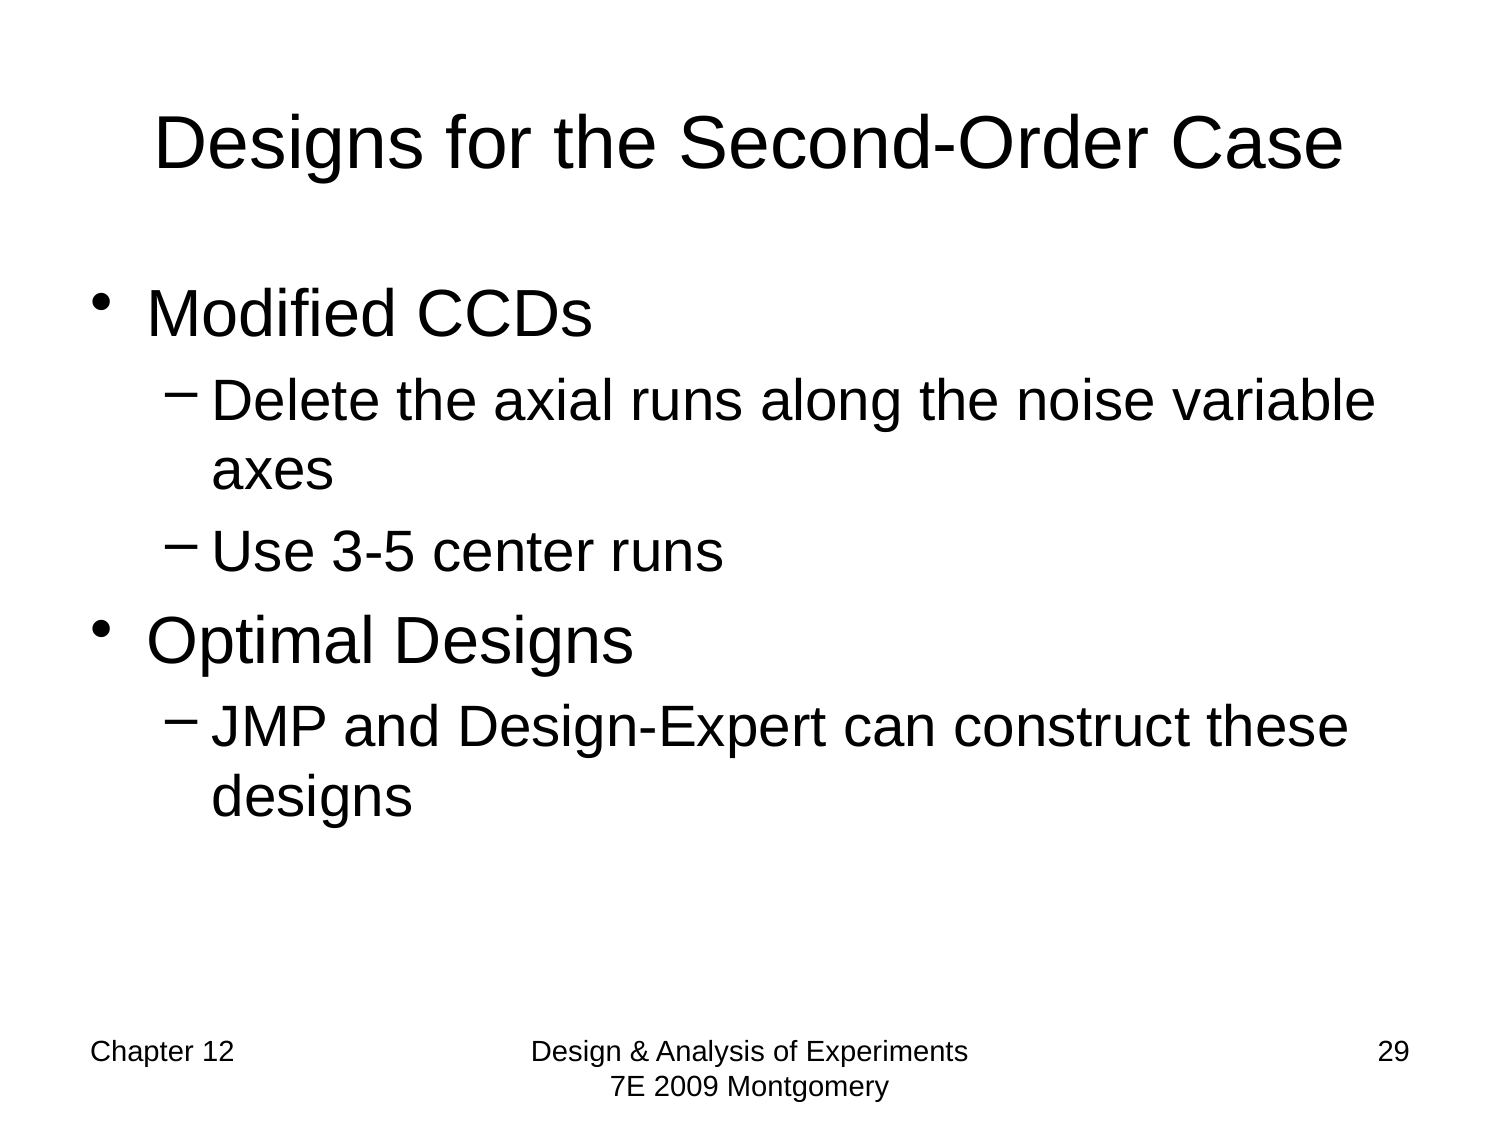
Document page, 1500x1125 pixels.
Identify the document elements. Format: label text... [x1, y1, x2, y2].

footer Design & Analysis of Experiments 7E 2009 Montgomery [512, 1024, 988, 1103]
title Designs for the Second-Order Case [74, 44, 1426, 233]
slide_number 29 [1074, 1024, 1426, 1103]
list Modified CCDs Delete the axial runs along the noise variable axes Use 3-5 center runs Optimal Designs JMP and Design-Expert can construct these designs [74, 262, 1426, 1006]
slide_number Chapter 12 [74, 1024, 426, 1103]
